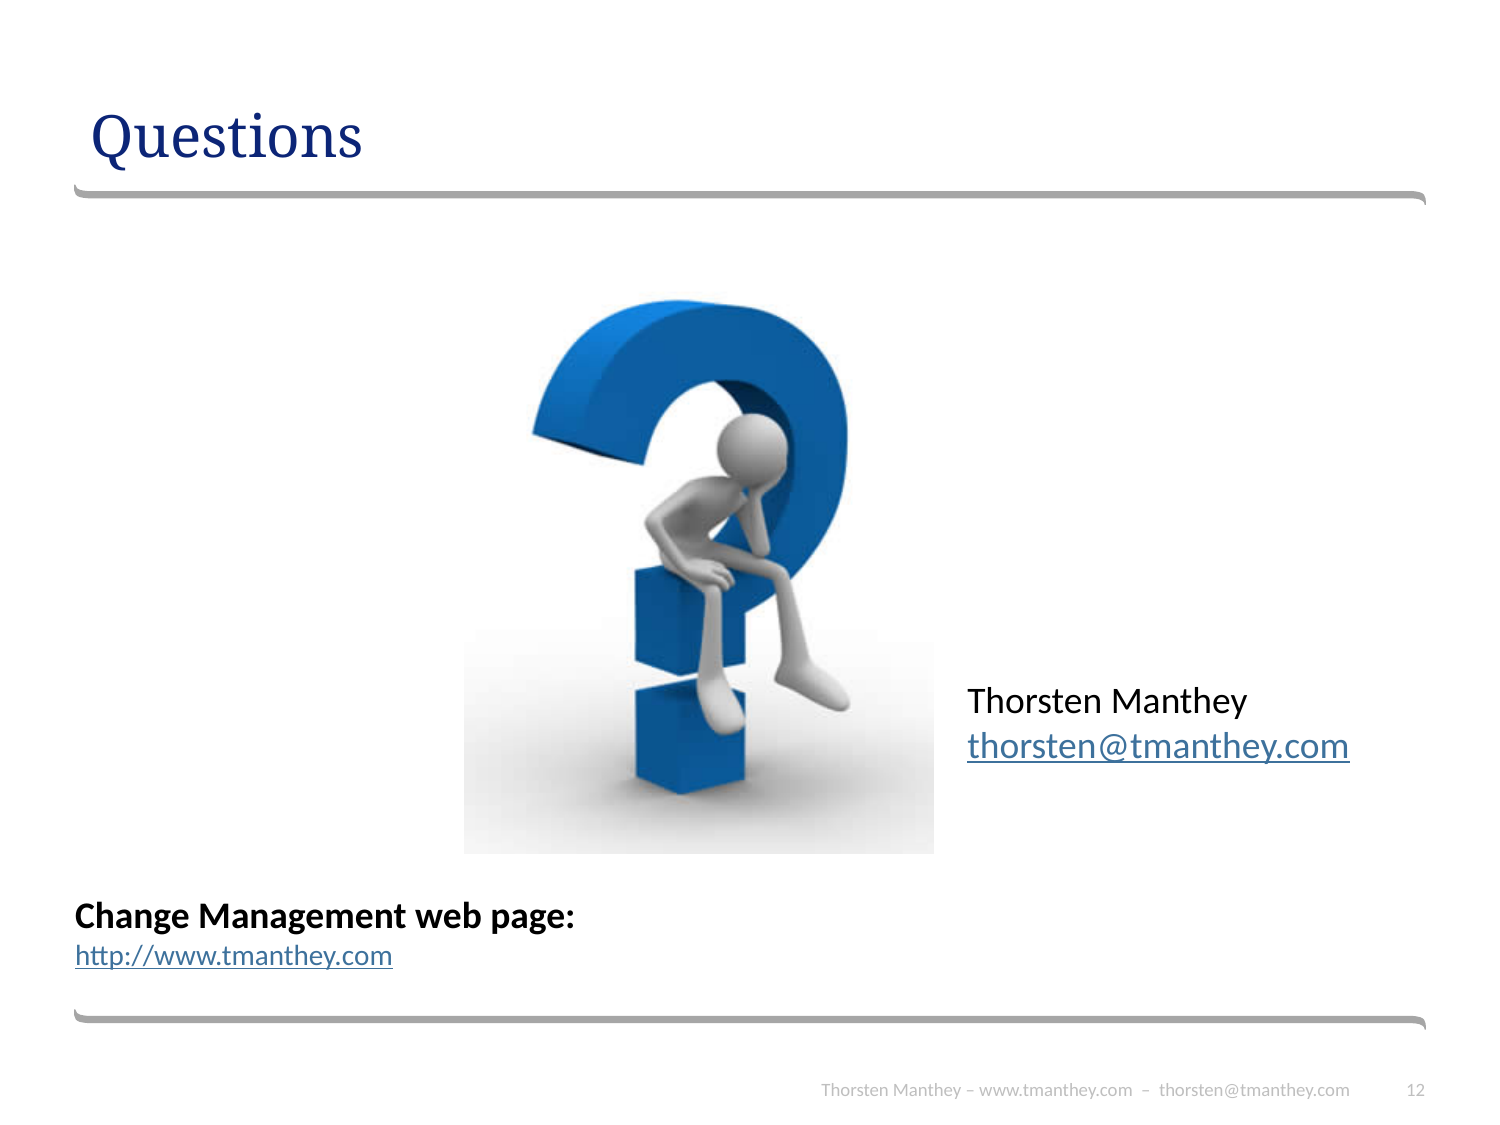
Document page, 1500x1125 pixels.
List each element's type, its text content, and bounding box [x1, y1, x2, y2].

picture [464, 267, 934, 854]
title Questions [75, 11, 1425, 177]
footer Thorsten Manthey – www.tmanthey.com – thorsten@tmanthey.com [512, 1077, 1350, 1100]
text_box Change Management web page: http://www.tmanthey.com [60, 884, 1500, 1019]
text_box Thorsten Manthey thorsten@tmanthey.com [952, 668, 1365, 774]
slide_number 12 [1362, 1077, 1425, 1100]
